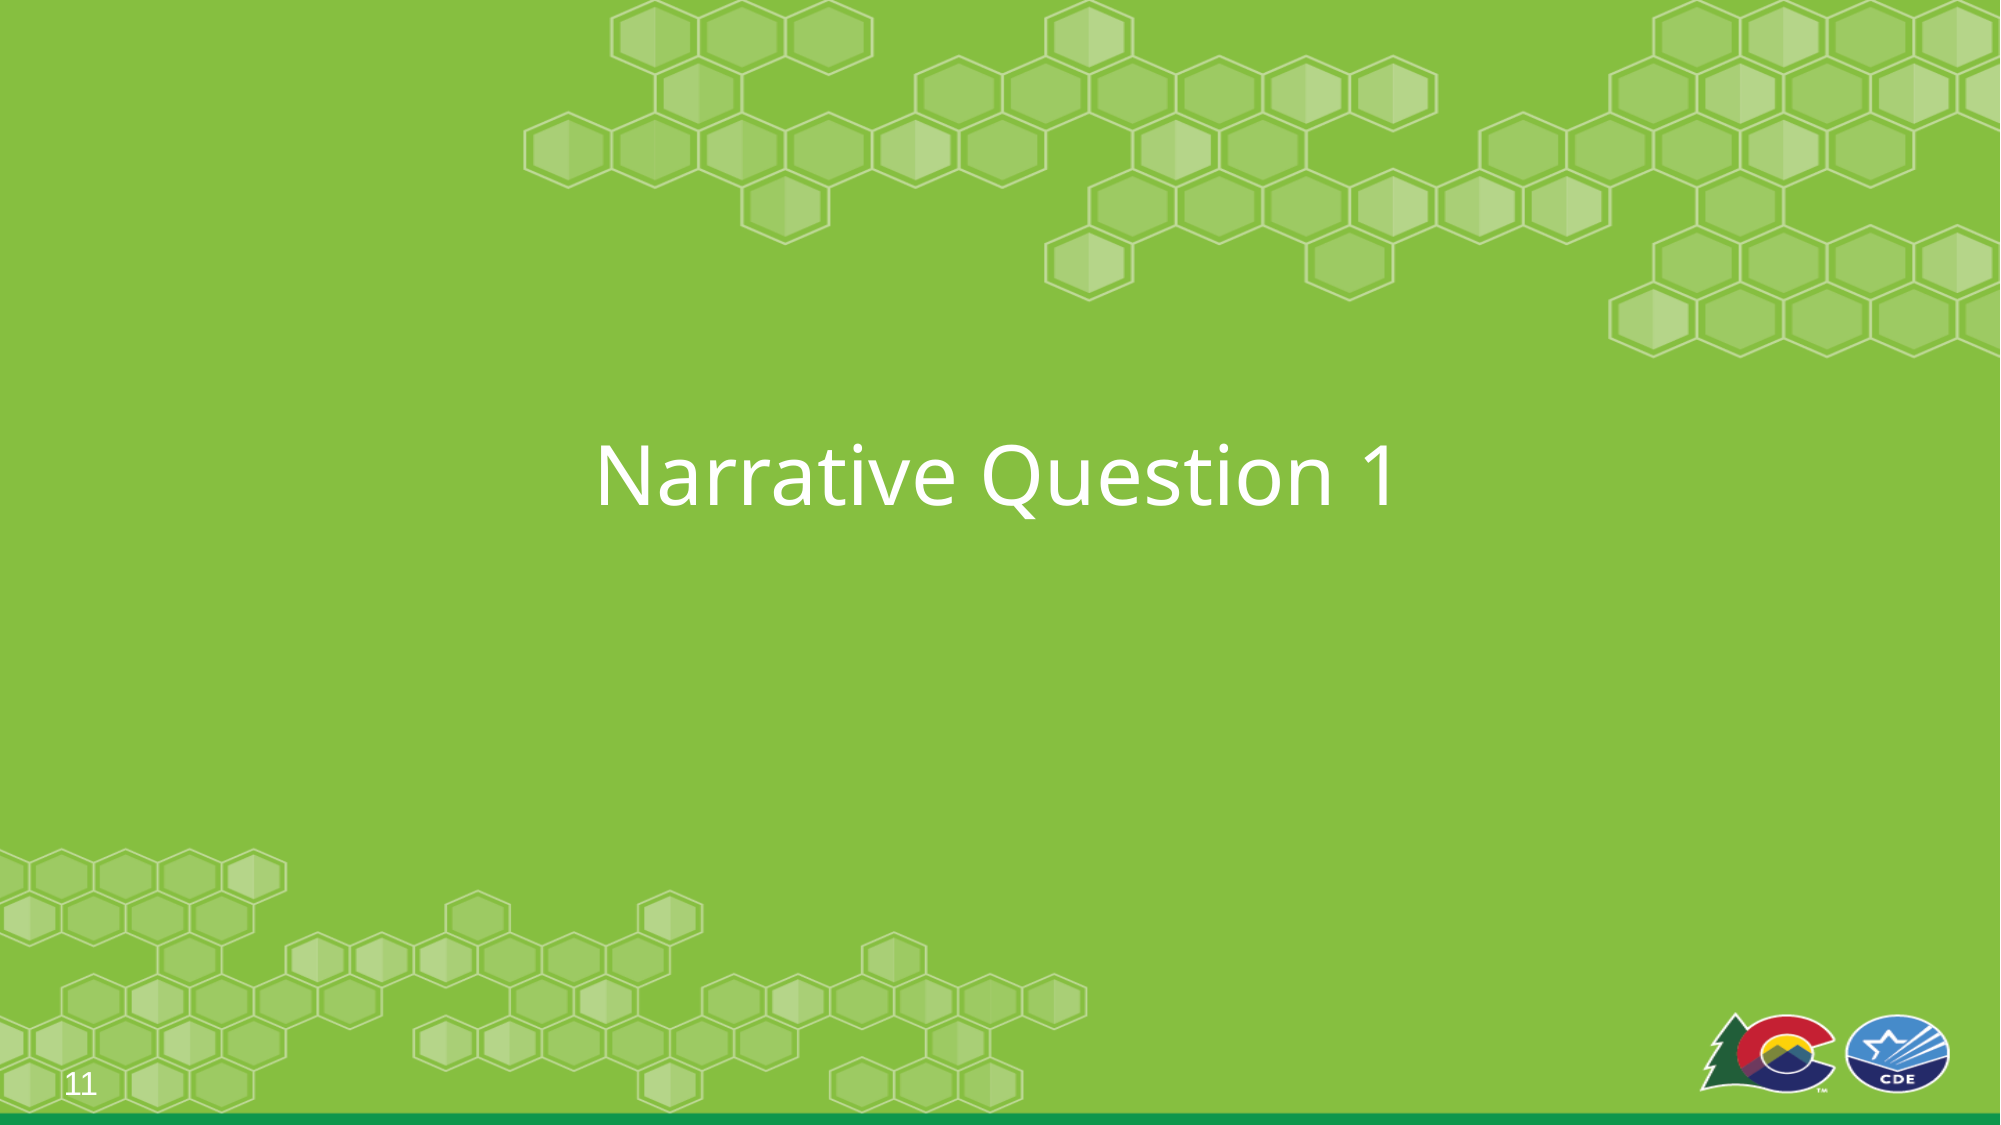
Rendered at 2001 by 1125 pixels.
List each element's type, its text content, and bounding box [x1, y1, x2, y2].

slide_number 11 [48, 1054, 499, 1115]
title Narrative Question 1 [150, 425, 1850, 810]
picture [0, 0, 2000, 1125]
